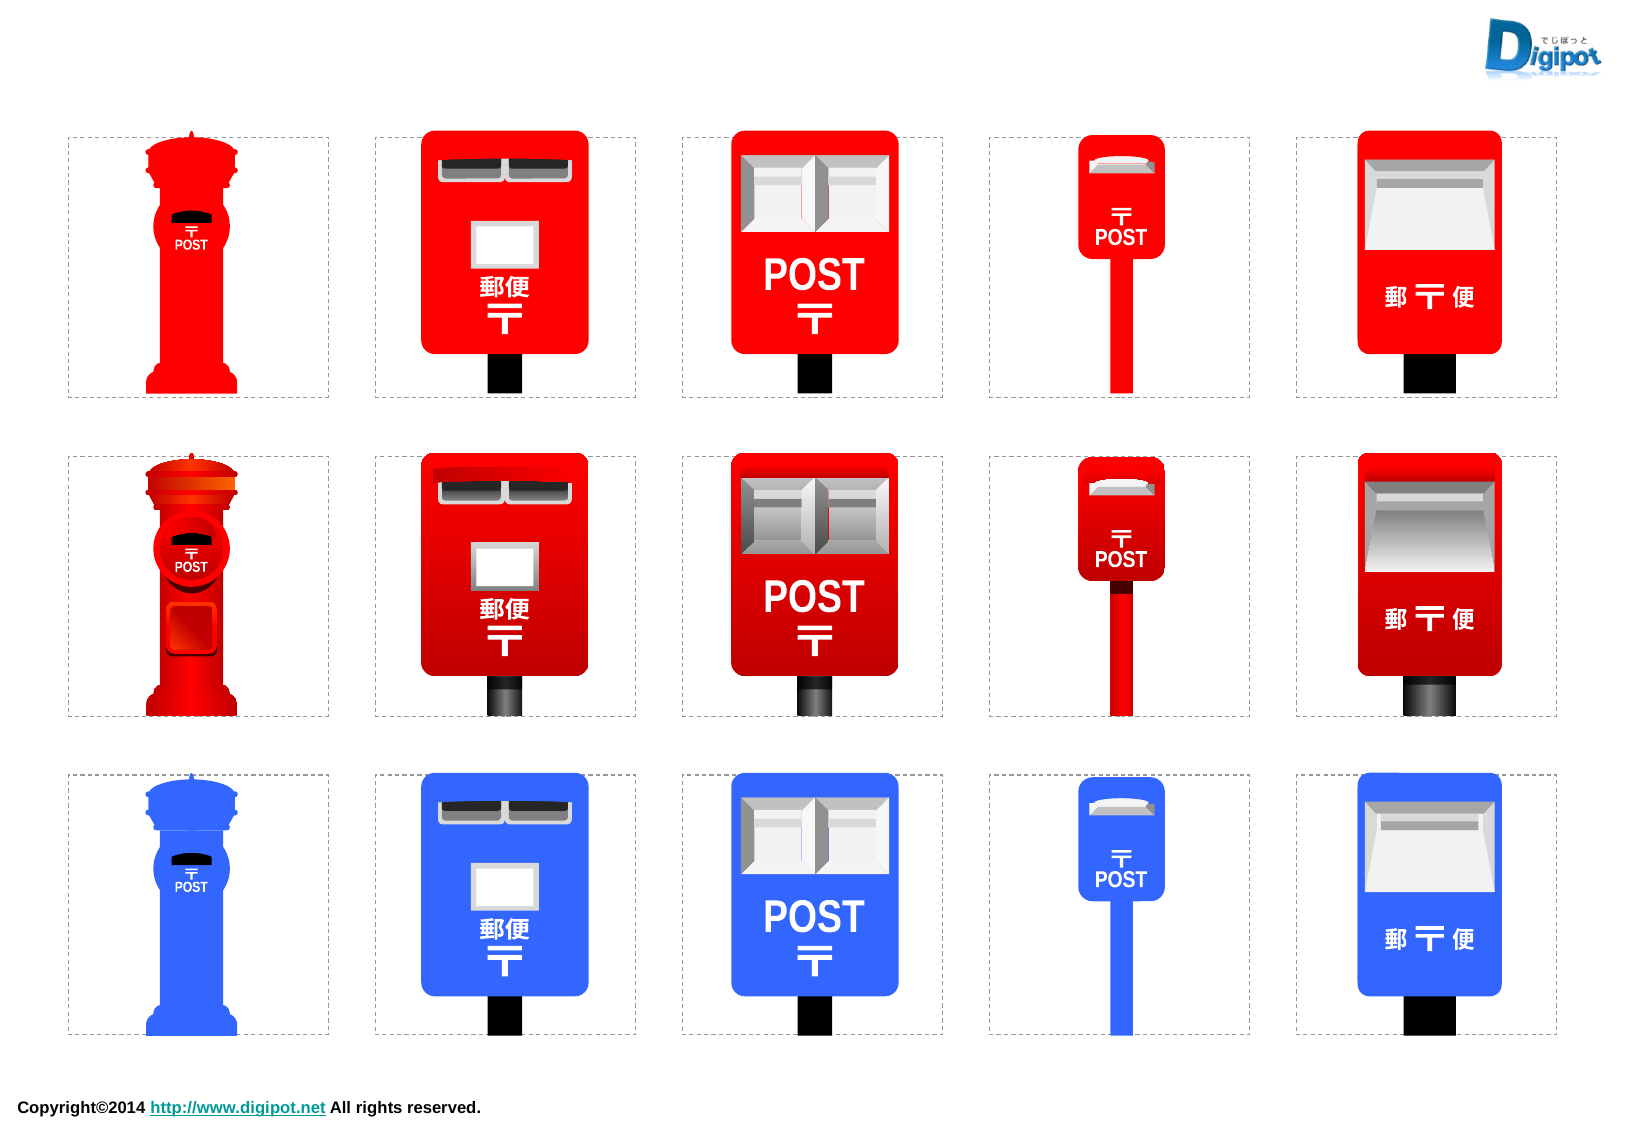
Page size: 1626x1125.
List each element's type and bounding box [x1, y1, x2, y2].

picture [1485, 18, 1602, 82]
text_box [145, 772, 238, 1037]
text_box [145, 452, 238, 716]
text_box [731, 130, 899, 394]
text_box [1078, 776, 1166, 1036]
text_box [420, 452, 589, 716]
text_box [1078, 456, 1166, 716]
text_box [1078, 134, 1166, 394]
text_box [731, 452, 899, 716]
text_box [420, 772, 589, 1037]
text_box [731, 772, 899, 1037]
text_box [145, 130, 238, 394]
text_box [1357, 130, 1502, 394]
text_box [1357, 772, 1502, 1037]
text_box [1357, 452, 1502, 716]
text_box [420, 130, 589, 394]
